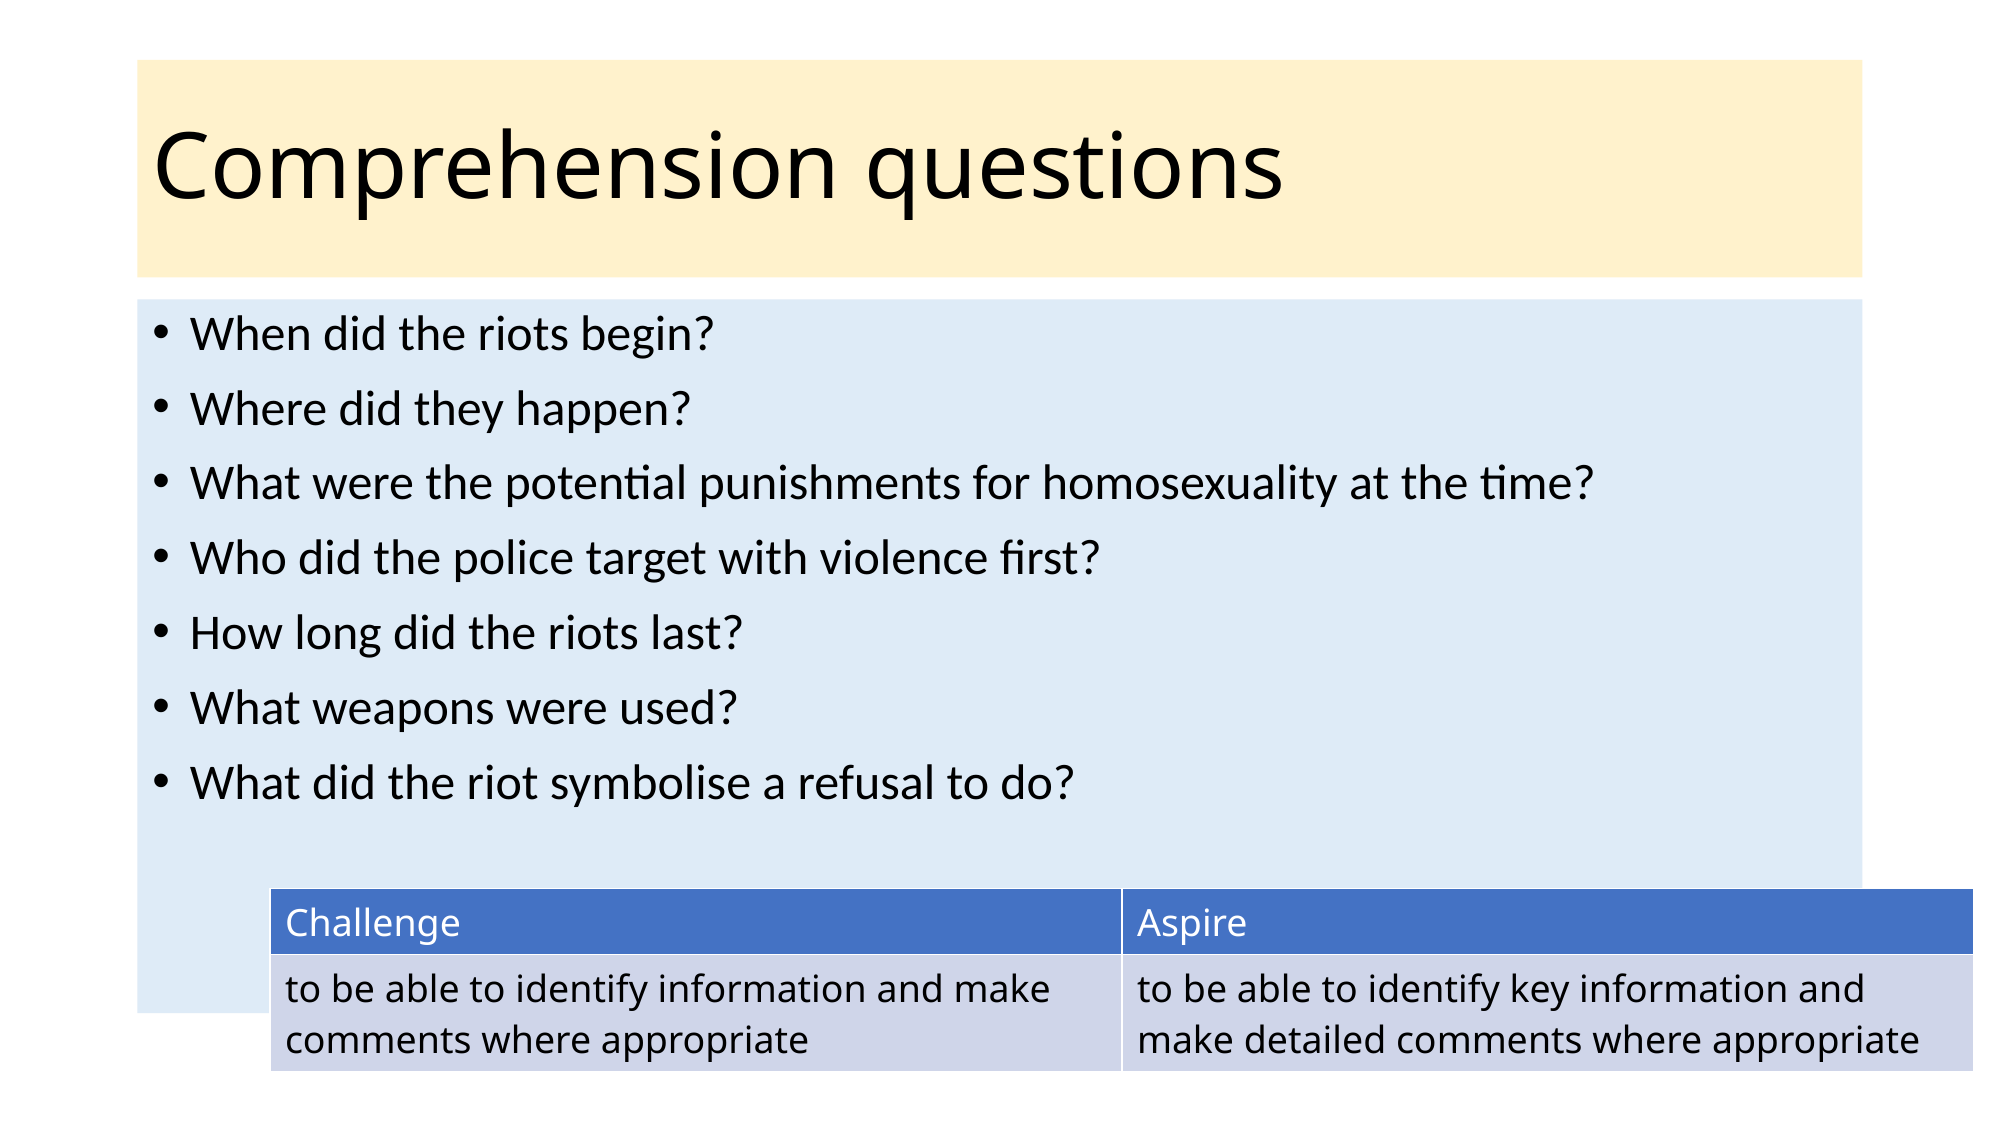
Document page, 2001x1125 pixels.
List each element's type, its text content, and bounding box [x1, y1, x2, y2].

table_header Challenge [271, 889, 1121, 954]
table_cell to be able to identify key information and make detailed comments where appropriate [1123, 955, 1973, 1071]
table_cell to be able to identify information and make comments where appropriate [271, 955, 1121, 1071]
table_header Aspire [1123, 889, 1973, 954]
list When did the riots begin? Where did they happen? What were the potential punishments for homosexuality at the time? Who did the police target with violence first? How long did the riots last? What weapons were used? What did the riot symbolise a refusal to do? [137, 299, 1863, 1014]
title Comprehension questions [137, 59, 1863, 278]
